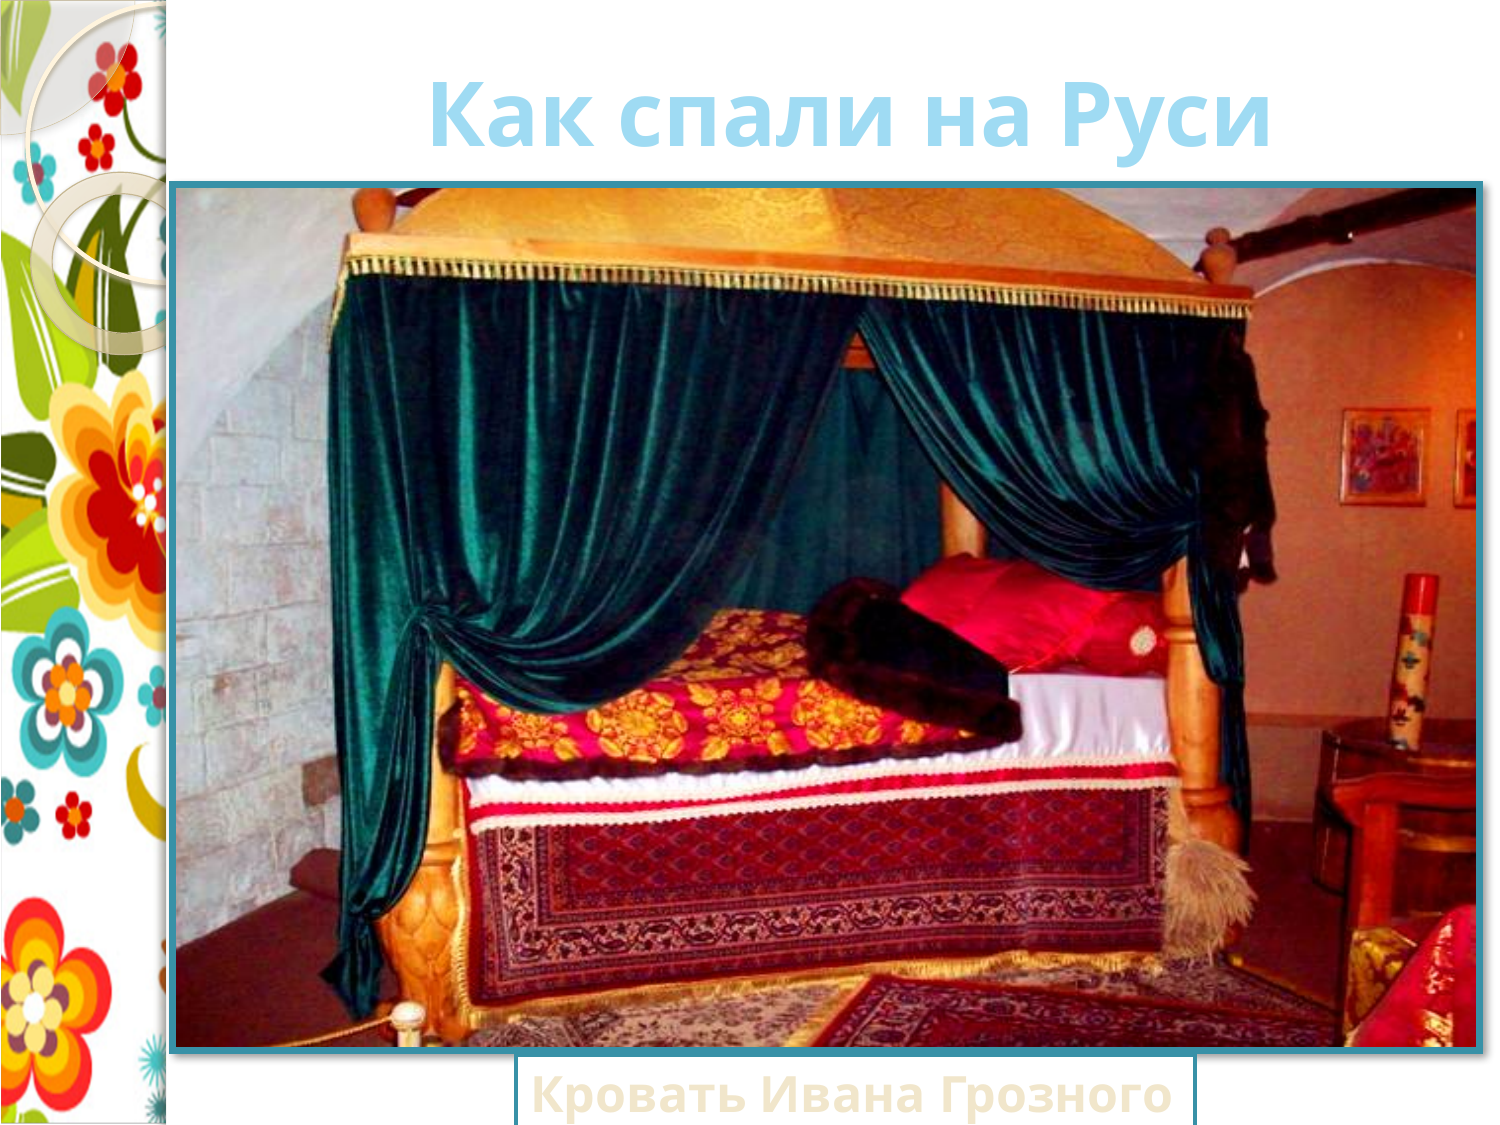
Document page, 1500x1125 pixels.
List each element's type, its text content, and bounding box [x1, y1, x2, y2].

picture [136, 0, 164, 4]
picture [175, 187, 1477, 1048]
text_box Кровать Ивана Грозного [514, 1059, 1197, 1125]
picture [62, 195, 160, 280]
picture [32, 13, 160, 207]
picture [53, 241, 160, 332]
title Как спали на Руси [235, 45, 1466, 176]
picture [0, 134, 166, 1125]
